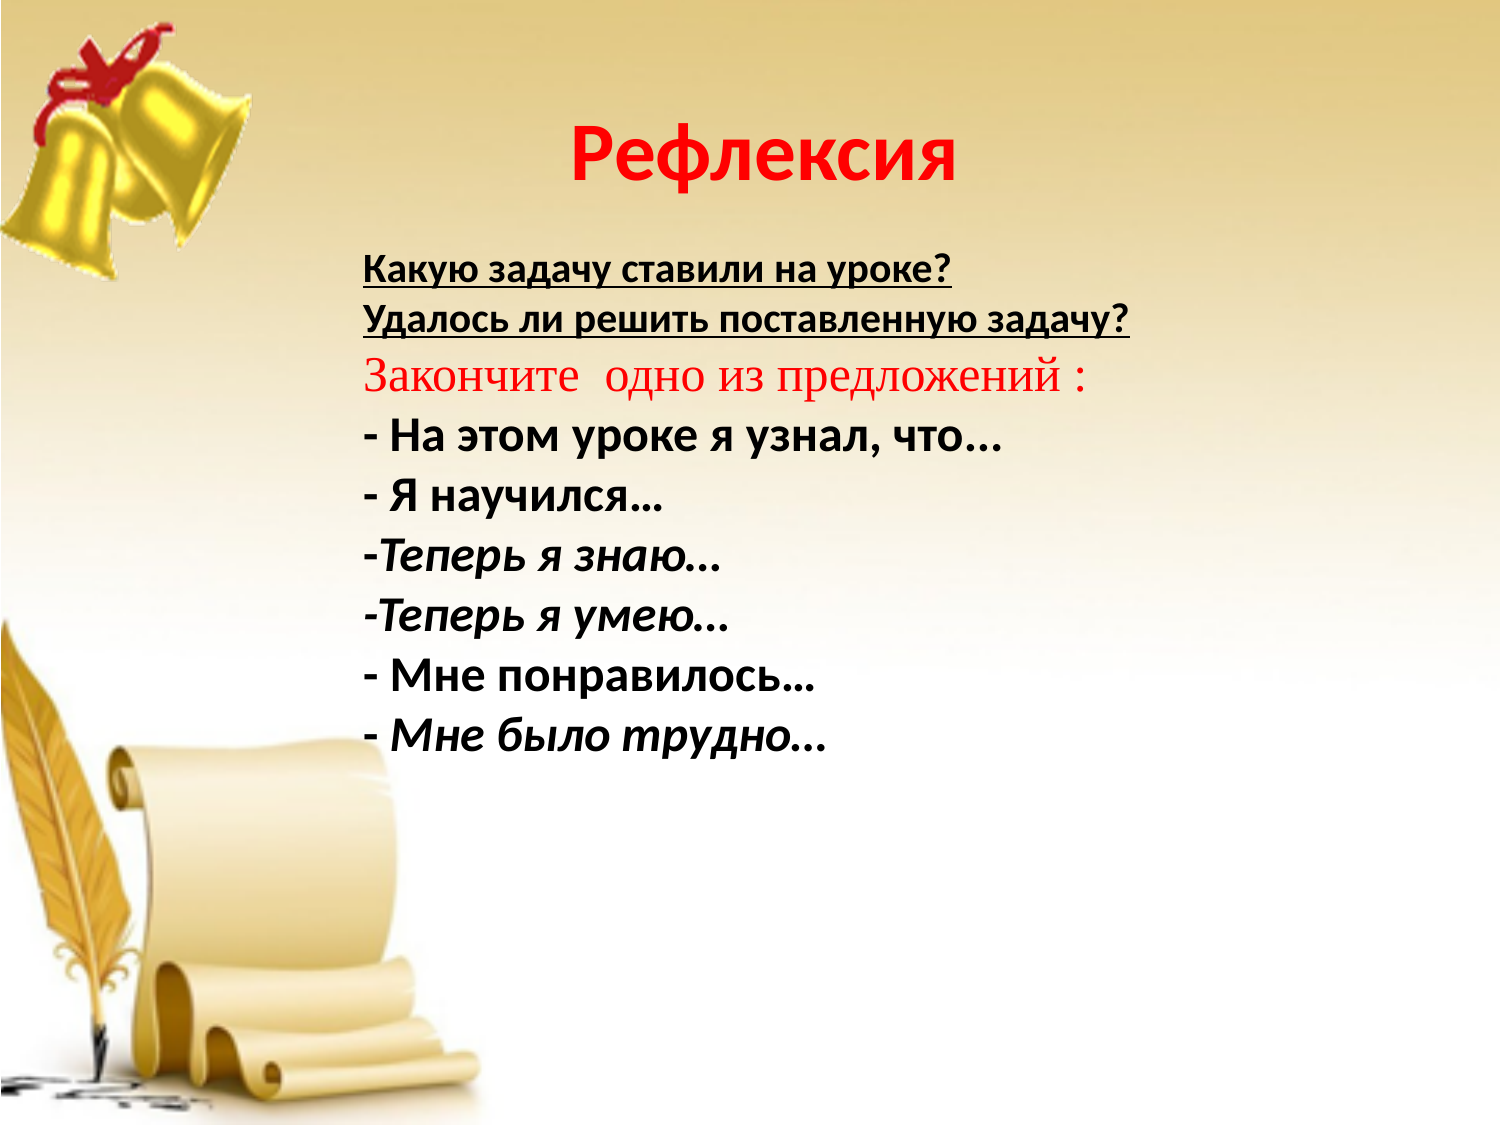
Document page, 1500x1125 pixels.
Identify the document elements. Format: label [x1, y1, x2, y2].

picture [0, 3, 255, 329]
list [0, 0, 1500, 1125]
